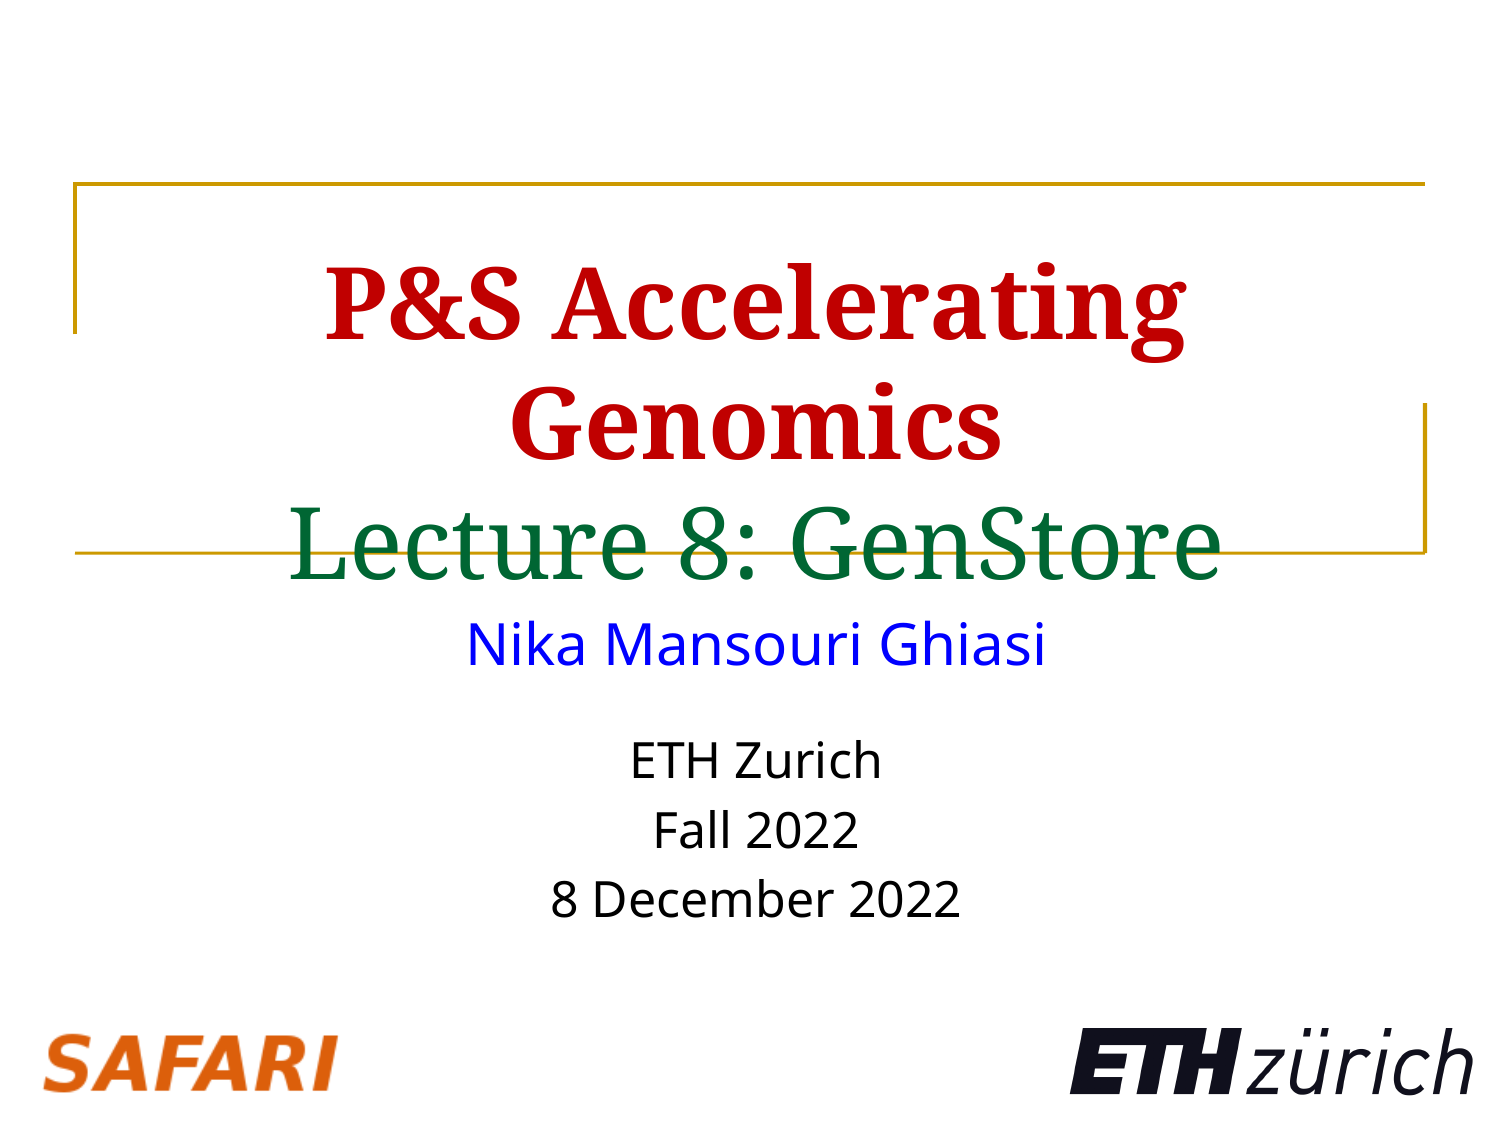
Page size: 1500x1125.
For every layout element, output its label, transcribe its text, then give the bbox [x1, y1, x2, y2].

picture [1068, 1028, 1474, 1097]
picture [41, 1020, 349, 1111]
text_box Nika Mansouri Ghiasi ETH Zurich Fall 2022 8 December 2022 [112, 599, 1400, 1025]
title P&S Accelerating Genomics Lecture 8: GenStore [62, 231, 1451, 538]
